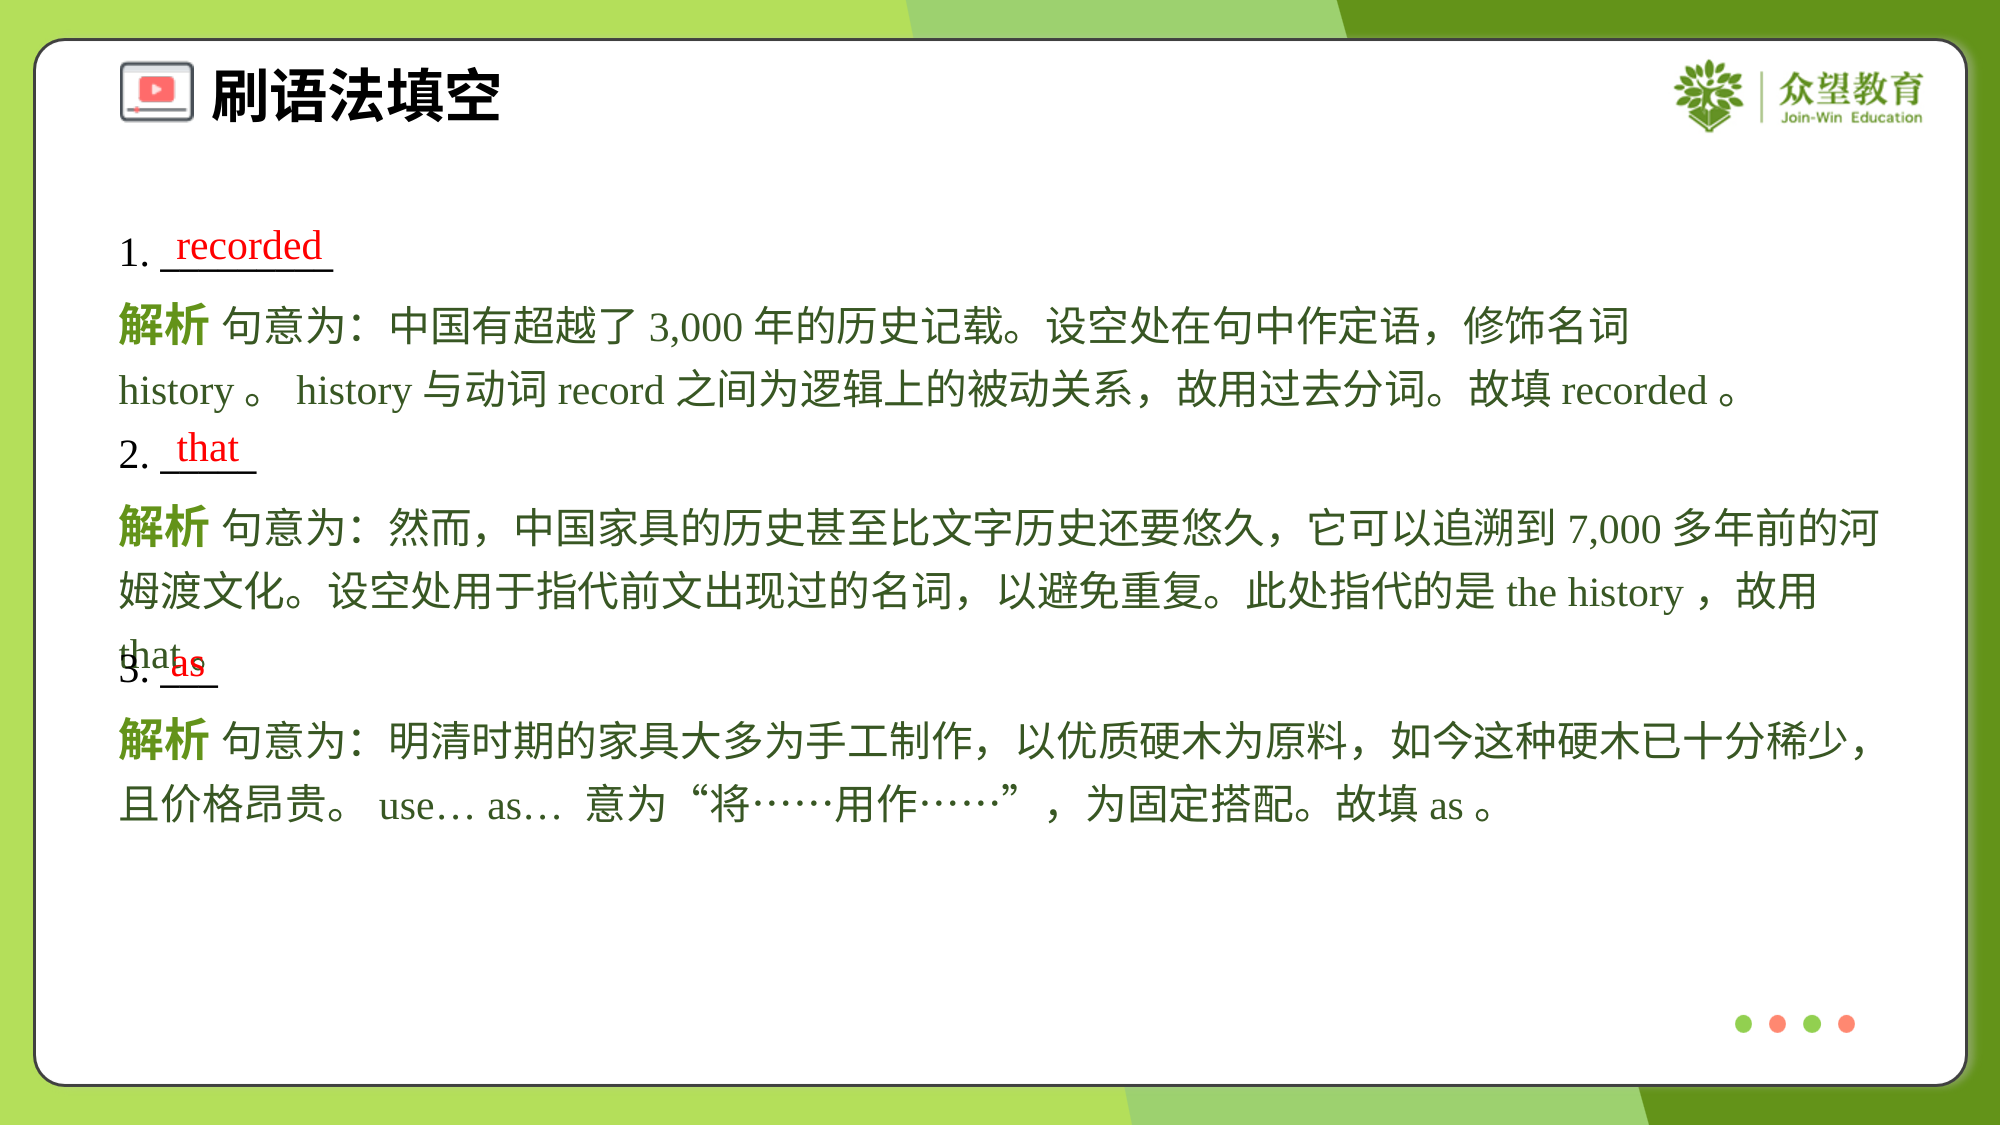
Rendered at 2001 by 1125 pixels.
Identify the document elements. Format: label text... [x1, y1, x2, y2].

text_box 2. _____ [118, 413, 1883, 471]
text_box that [172, 407, 244, 466]
text_box 解析 句意为：明清时期的家具大多为手工制作，以优质硬木为原料，如今这种硬木已十分稀少，且价格昂贵。use… as… 意为“将……用作……”，为固定搭配。故填as。 [118, 696, 1883, 823]
text_box as [165, 621, 210, 680]
picture [0, 0, 2000, 1125]
text_box recorded [172, 205, 327, 264]
text_box 解析 句意为：然而，中国家具的历史甚至比文字历史还要悠久，它可以追溯到7,000多年前的河姆渡文化。设空处用于指代前文出现过的名词，以避免重复。此处指代的是the history，故用that。 [118, 483, 1883, 610]
text_box 解析 句意为：中国有超越了3,000年的历史记载。设空处在句中作定语，修饰名词history。history与动词record之间为逻辑上的被动关系，故用过去分词。故填recorded。 [118, 281, 1883, 408]
text_box 1. _________ [118, 211, 1883, 269]
text_box 3. ___ [118, 628, 1883, 686]
